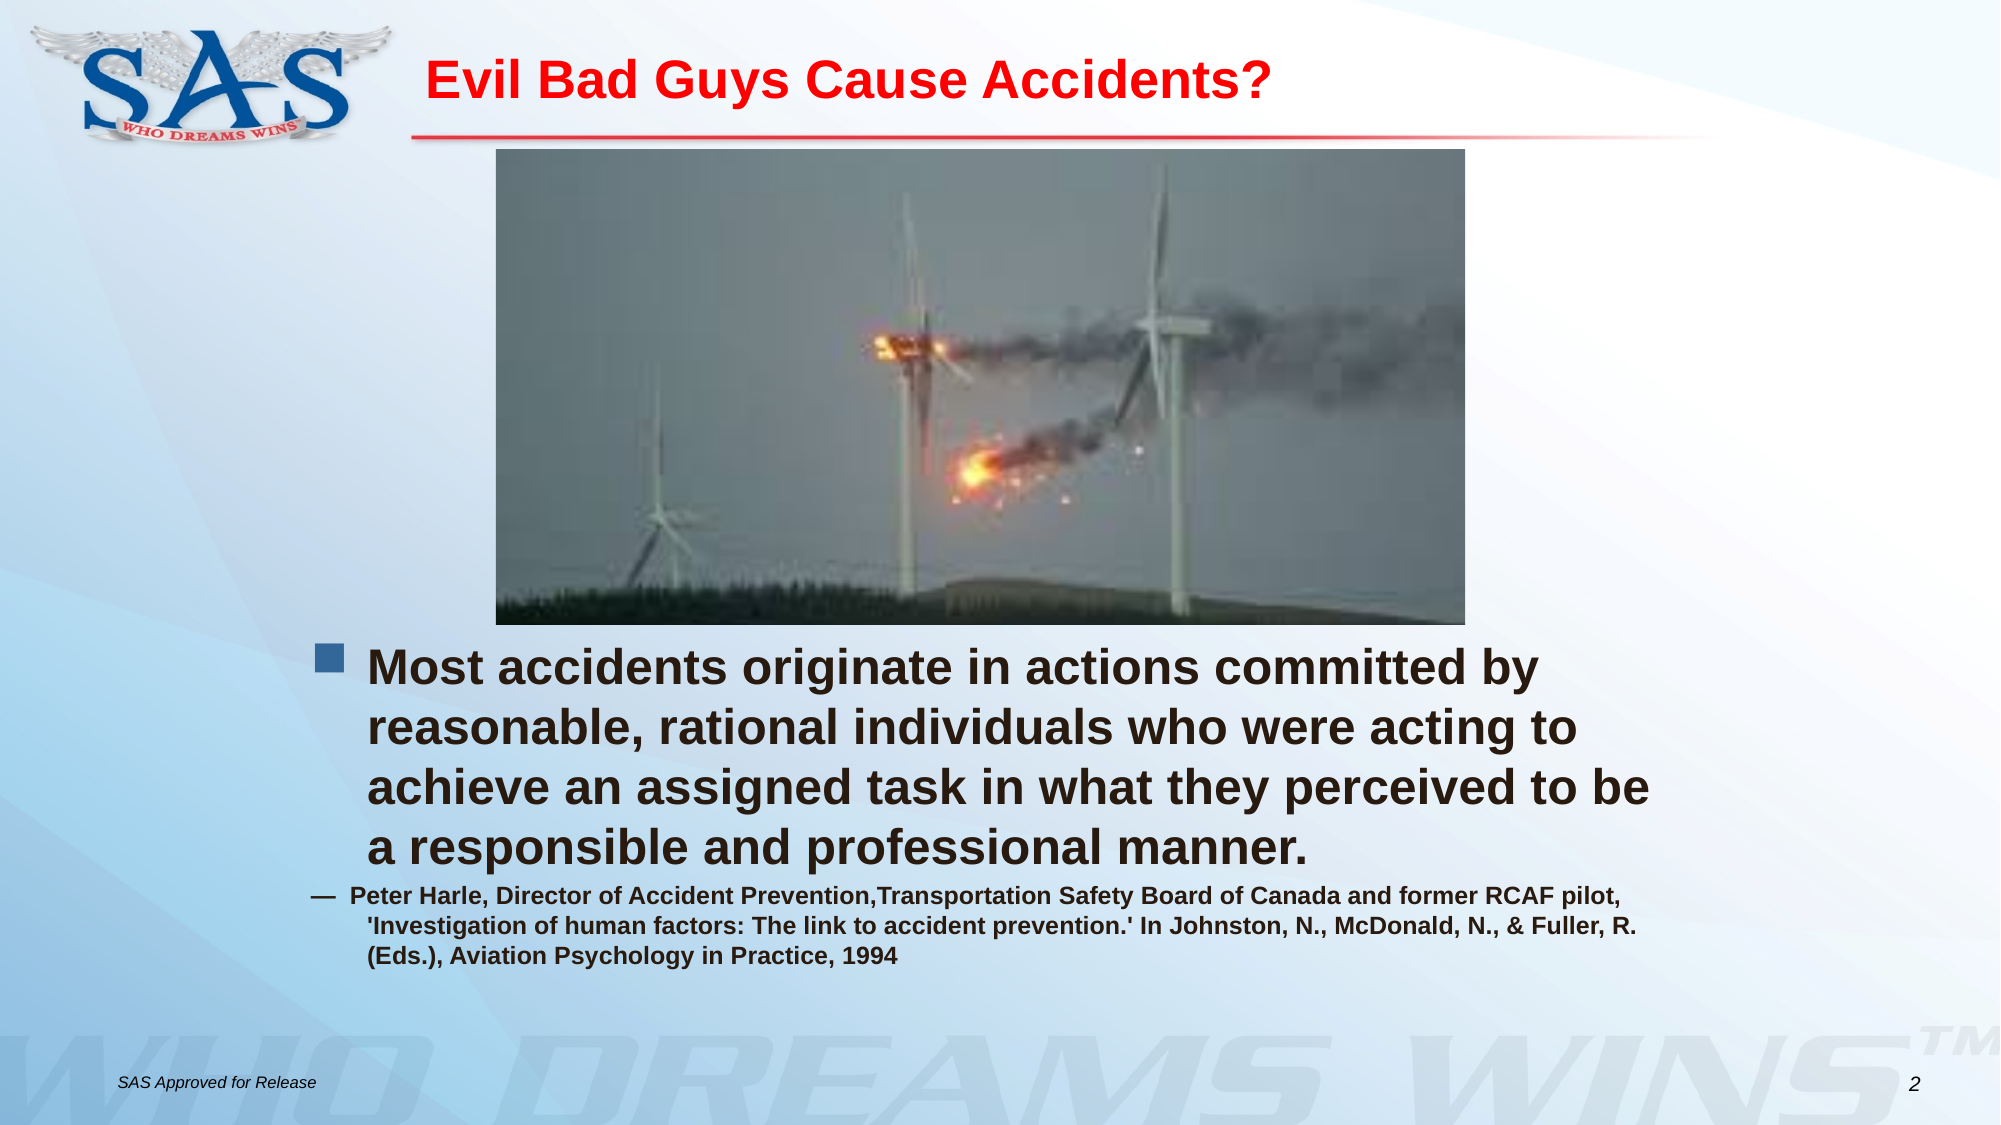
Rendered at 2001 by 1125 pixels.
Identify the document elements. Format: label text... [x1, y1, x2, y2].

slide_number 2 [1799, 1062, 1936, 1100]
title Evil Bad Guys Cause Accidents? [410, 24, 1939, 139]
list Most accidents originate in actions committed by reasonable, rational individuals who were acting to achieve an assigned task in what they perceived to be a responsible and professional manner. — Peter Harle, Director of Accident Prevention,Transportation Safety Board of Canada and former RCAF pilot, 'Investigation of human factors: The link to accident prevention.' In Johnston, N., McDonald, N., & Fuller, R. (Eds.), Aviation Psychology in Practice, 1994 [295, 626, 1689, 1125]
picture [0, 0, 2000, 1125]
